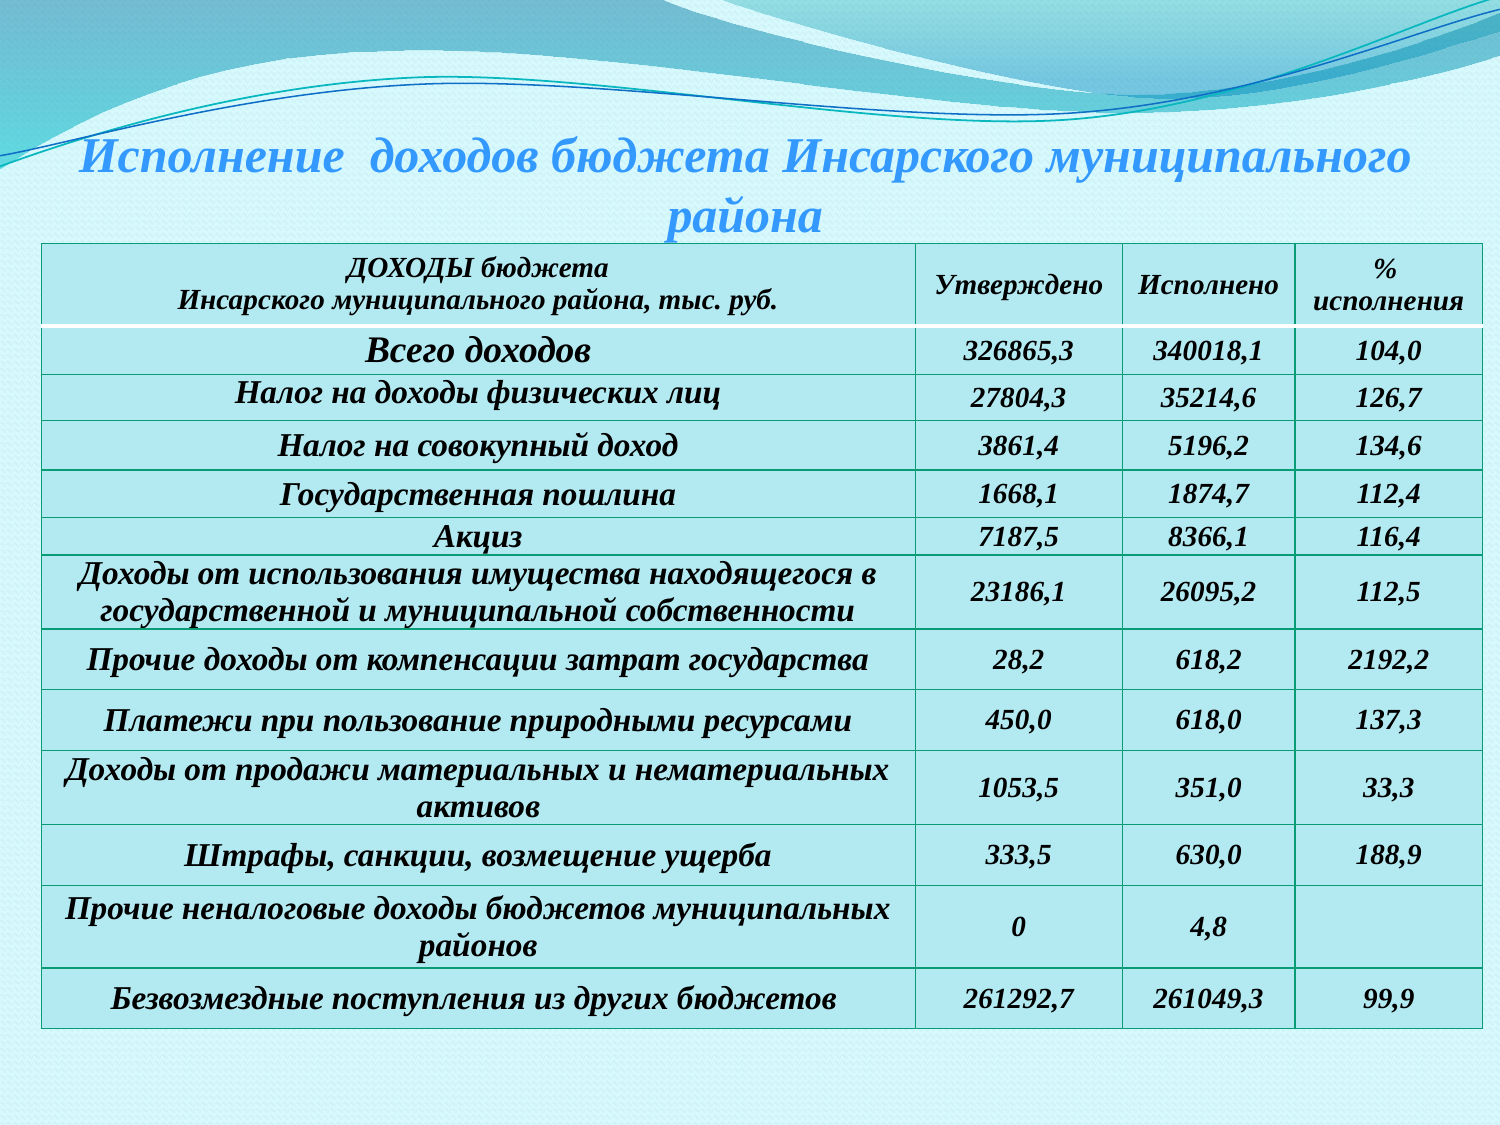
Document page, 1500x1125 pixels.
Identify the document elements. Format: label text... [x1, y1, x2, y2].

table_cell Прочие доходы от компенсации затрат государства [42, 630, 915, 689]
table_header Утверждено [916, 244, 1122, 324]
table_cell Безвозмездные поступления из других бюджетов [42, 969, 915, 1028]
table_cell 0 [916, 886, 1122, 967]
title Исполнение доходов бюджета Инсарского муниципального района [70, 117, 1421, 243]
table_cell 1874,7 [1123, 471, 1294, 517]
table_cell 2192,2 [1296, 630, 1482, 689]
table_cell Доходы от использования имущества находящегося в государственной и муниципальной собственности [42, 556, 915, 628]
table_cell Акциз [42, 518, 915, 554]
table_cell 99,9 [1296, 969, 1482, 1028]
table_cell 28,2 [916, 630, 1122, 689]
table_cell Всего доходов [42, 328, 915, 374]
table_cell Штрафы, санкции, возмещение ущерба [42, 825, 915, 885]
table_cell [1296, 886, 1482, 967]
table_cell Платежи при пользование природными ресурсами [42, 690, 915, 750]
table_cell 126,7 [1296, 375, 1482, 420]
table_cell 7187,5 [916, 518, 1122, 554]
table_cell 112,5 [1296, 556, 1482, 628]
table_cell 333,5 [916, 825, 1122, 885]
table_cell 104,0 [1296, 328, 1482, 374]
table_cell 618,2 [1123, 630, 1294, 689]
table_header ДОХОДЫ бюджета Инсарского муниципального района, тыс. руб. [42, 244, 915, 324]
table_cell 137,3 [1296, 690, 1482, 750]
table_cell Налог на совокупный доход [42, 421, 915, 469]
table_cell 261049,3 [1123, 969, 1294, 1028]
table_cell 1053,5 [916, 751, 1122, 824]
table_cell Государственная пошлина [42, 471, 915, 517]
table_cell 340018,1 [1123, 328, 1294, 374]
table_cell 27804,3 [916, 375, 1122, 420]
table_cell Доходы от продажи материальных и нематериальных активов [42, 751, 915, 824]
table_cell 26095,2 [1123, 556, 1294, 628]
table_cell 134,6 [1296, 421, 1482, 469]
table_cell 35214,6 [1123, 375, 1294, 420]
table_cell 261292,7 [916, 969, 1122, 1028]
table_cell 33,3 [1296, 751, 1482, 824]
table_cell 630,0 [1123, 825, 1294, 885]
table_cell 23186,1 [916, 556, 1122, 628]
table_cell 188,9 [1296, 825, 1482, 885]
table_cell 116,4 [1296, 518, 1482, 554]
table_cell 351,0 [1123, 751, 1294, 824]
table_cell 3861,4 [916, 421, 1122, 469]
table_cell 8366,1 [1123, 518, 1294, 554]
table_cell 112,4 [1296, 471, 1482, 517]
table_cell 4,8 [1123, 886, 1294, 967]
table_cell 5196,2 [1123, 421, 1294, 469]
table_cell Прочие неналоговые доходы бюджетов муниципальных районов [42, 886, 915, 967]
table_cell Налог на доходы физических лиц [42, 375, 915, 420]
table_cell 618,0 [1123, 690, 1294, 750]
table_cell 1668,1 [916, 471, 1122, 517]
table_cell 326865,3 [916, 328, 1122, 374]
table_cell 450,0 [916, 690, 1122, 750]
table_header Исполнено [1123, 244, 1294, 324]
table_header % исполнения [1296, 244, 1482, 324]
